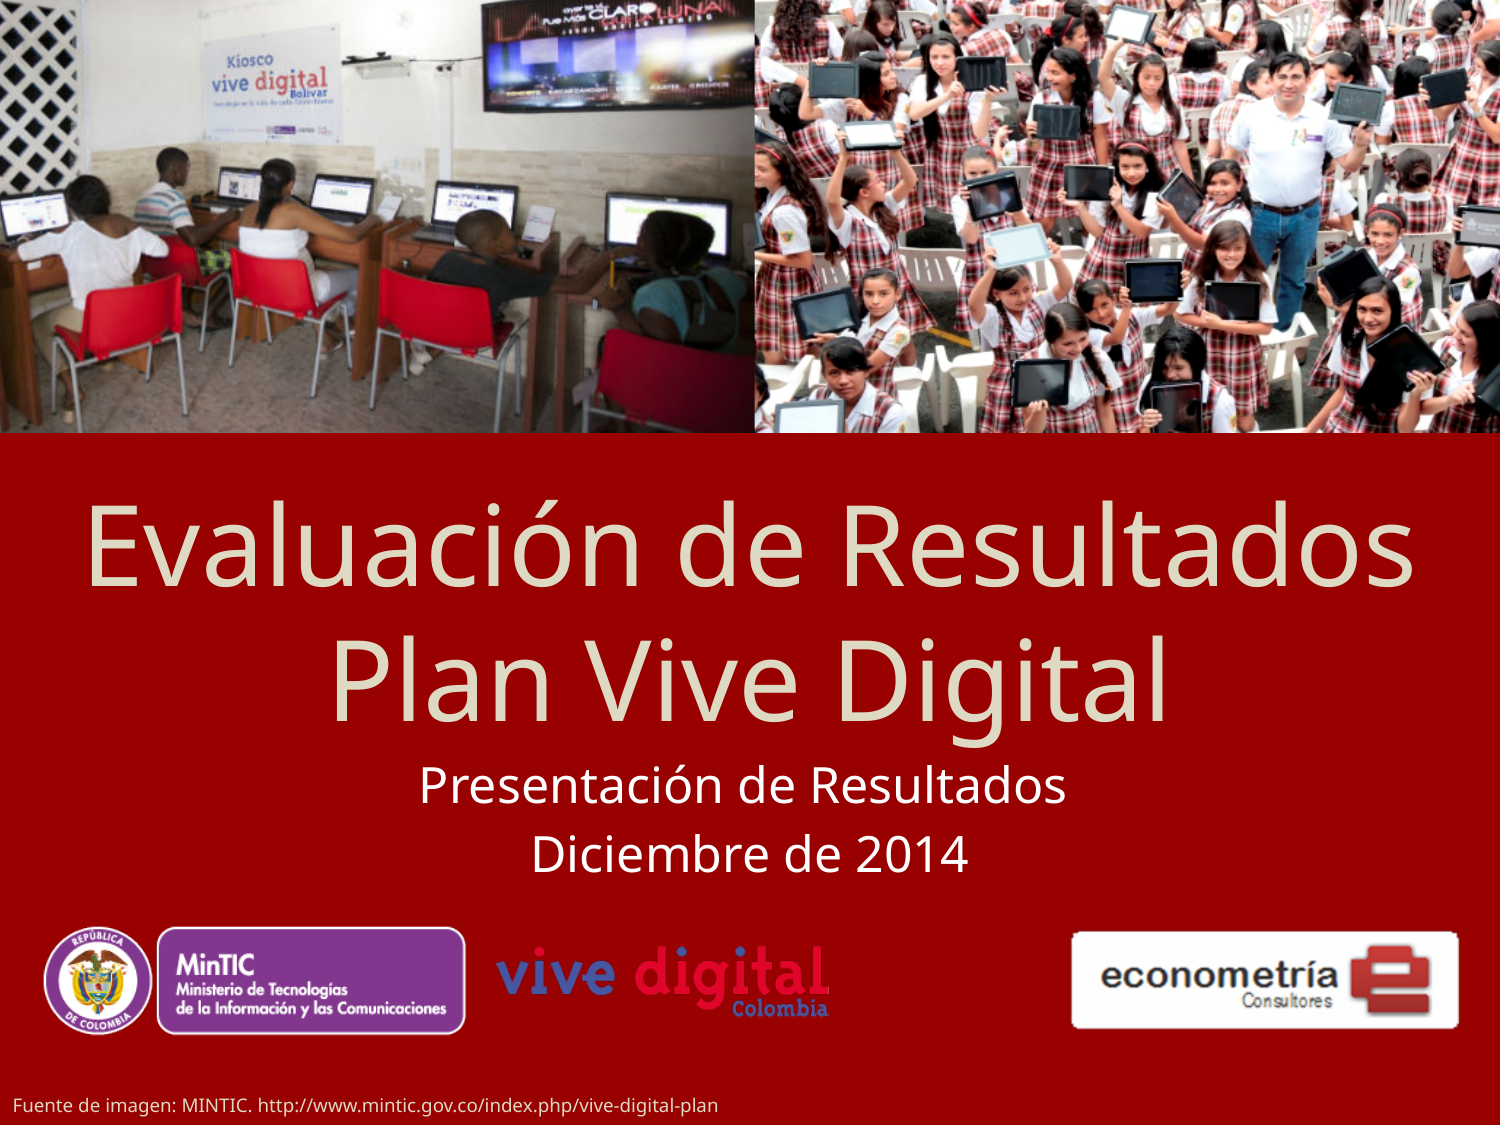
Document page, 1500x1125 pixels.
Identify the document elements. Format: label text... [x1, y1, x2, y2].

text_box Evaluación de Resultados Plan Vive Digital Presentación de Resultados Diciembre de 2014 [0, 440, 1500, 1125]
picture [1068, 928, 1463, 1032]
picture [39, 916, 881, 1046]
text_box Fuente de imagen: MINTIC. http://www.mintic.gov.co/index.php/vive-digital-plan [0, 1086, 1211, 1124]
picture [0, 0, 1500, 433]
